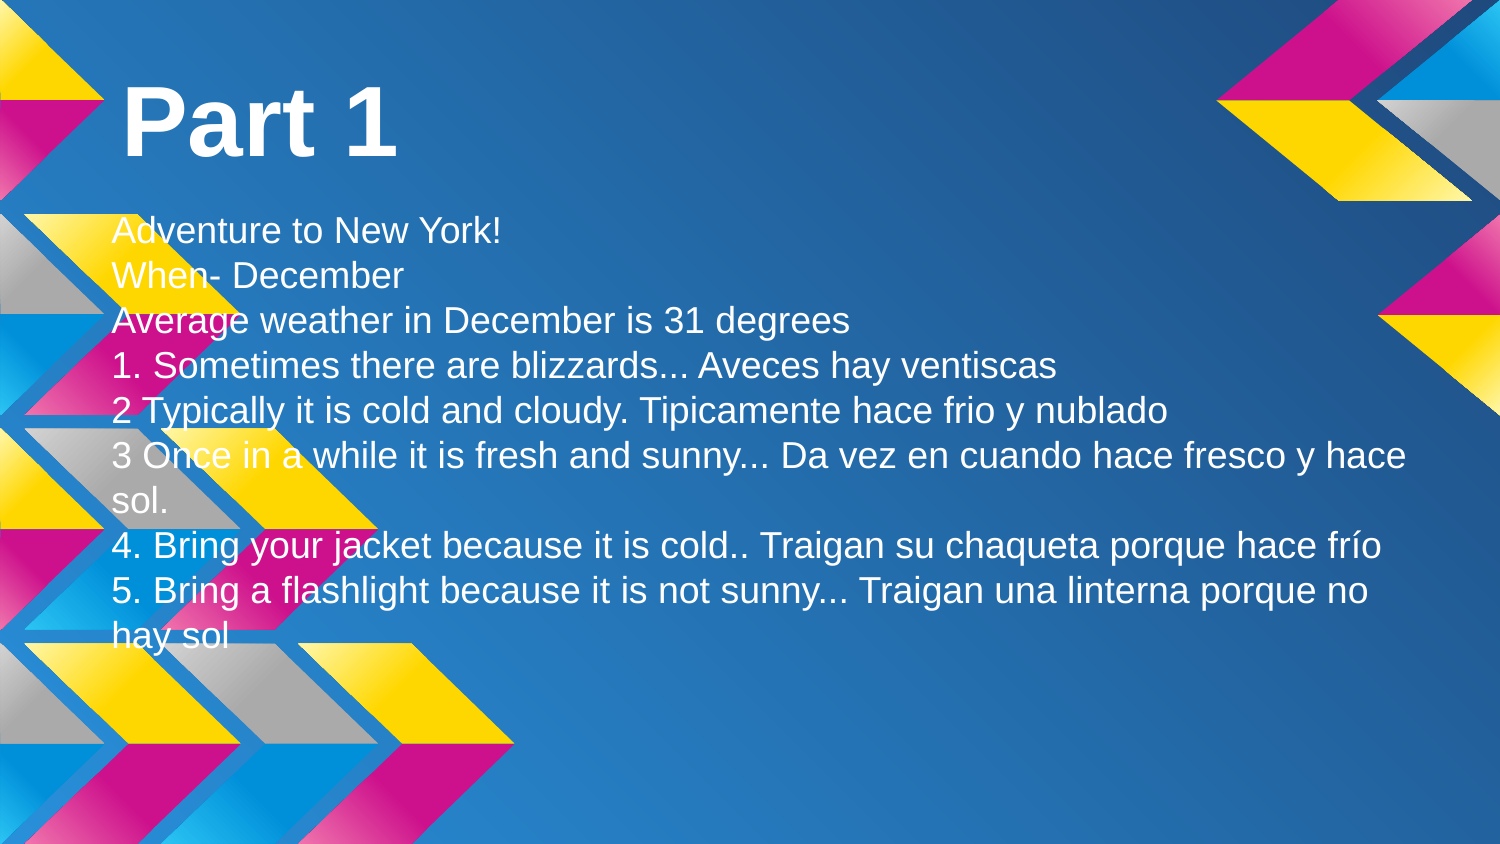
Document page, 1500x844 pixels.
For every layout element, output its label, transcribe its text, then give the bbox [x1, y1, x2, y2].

subtitle Adventure to New York! When- December Average weather in December is 31 degrees 1. Sometimes there are blizzards... Aveces hay ventiscas 2 Typically it is cold and cloudy. Tipicamente hace frio y nublado 3 Once in a while it is fresh and sunny... Da vez en cuando hace fresco y hace sol. 4. Bring your jacket because it is cold.. Traigan su chaqueta porque hace frío 5. Bring a flashlight because it is not sunny... Traigan una linterna porque no hay sol [96, 191, 1445, 622]
title Part 1 [56, 10, 1107, 192]
